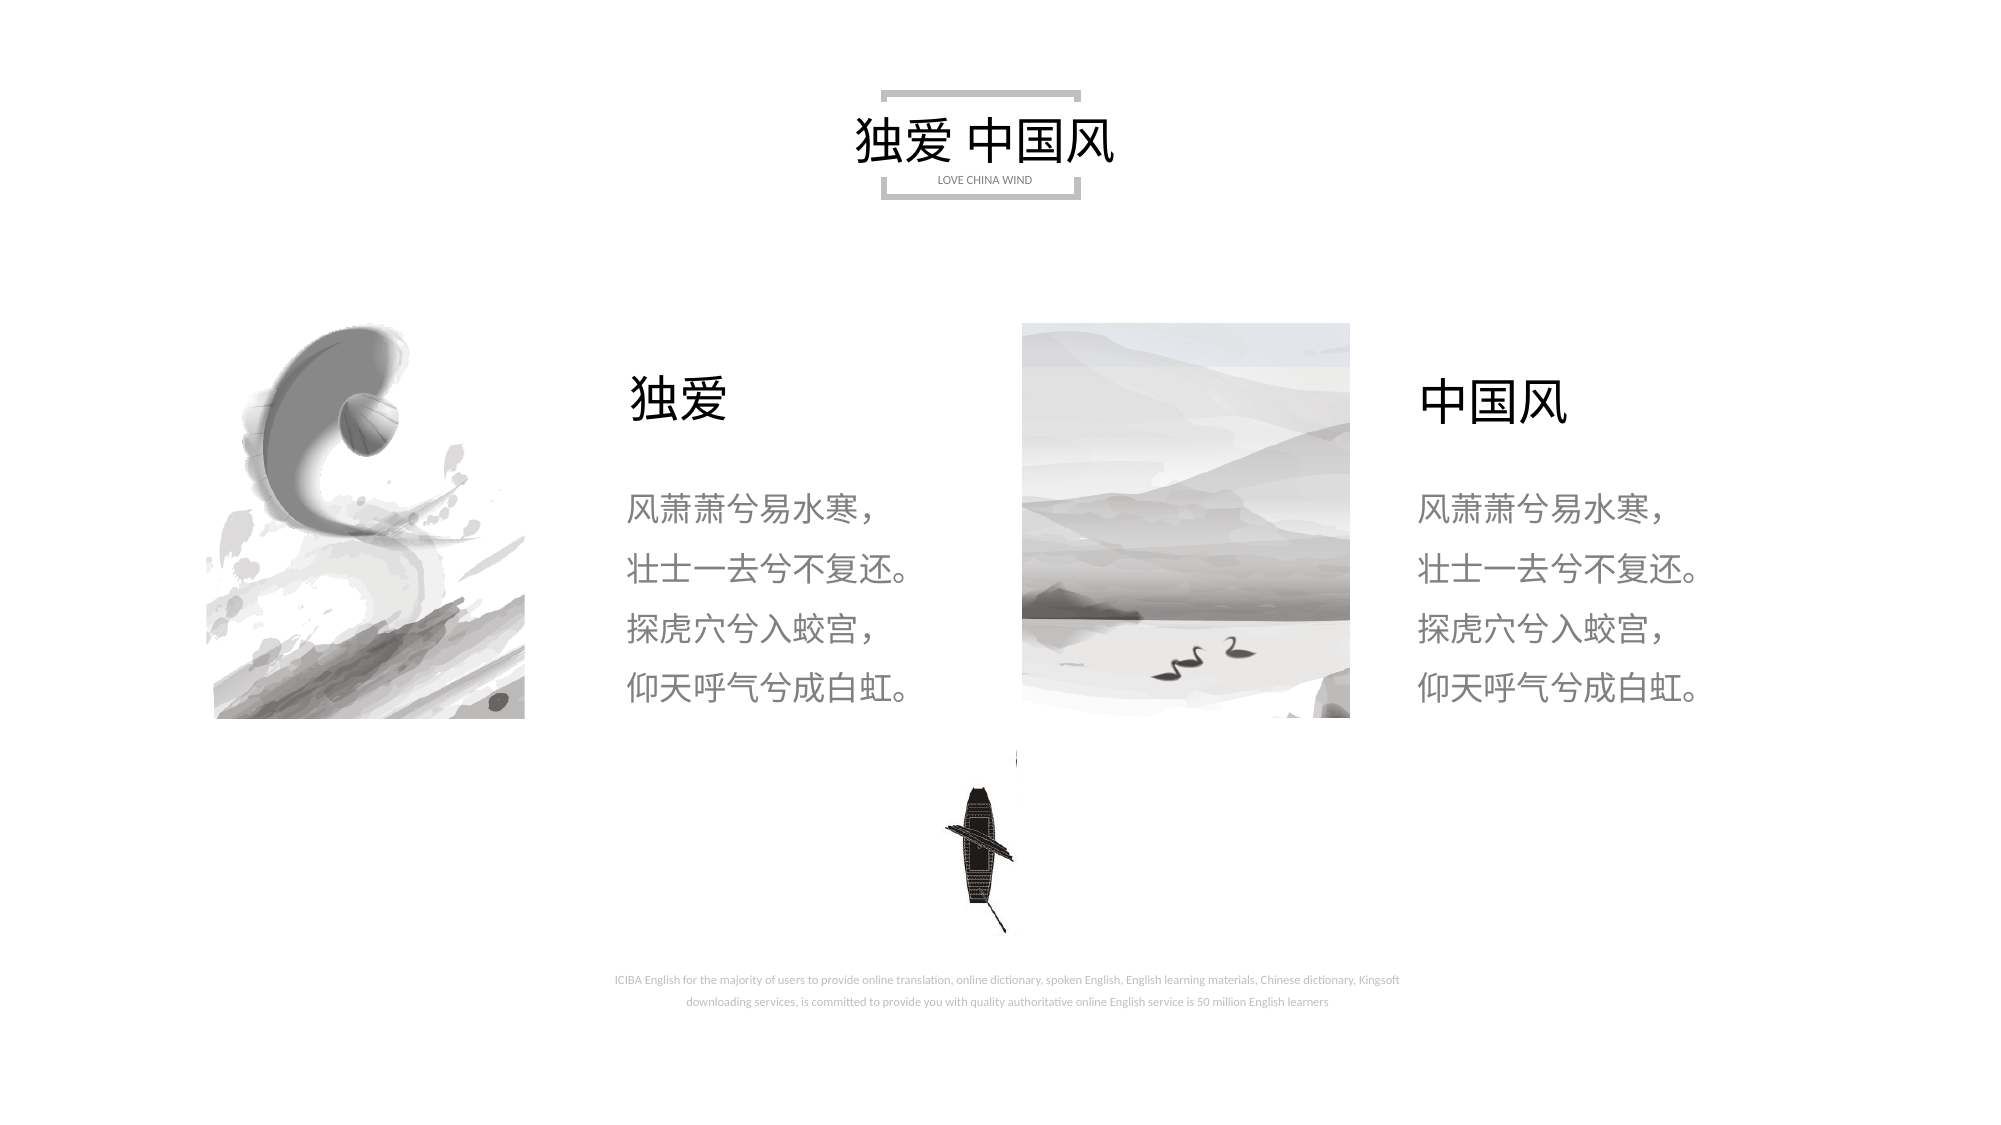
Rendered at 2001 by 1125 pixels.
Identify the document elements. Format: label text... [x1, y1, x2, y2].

picture [206, 323, 525, 719]
text_box 独爱 [614, 359, 745, 435]
picture [919, 705, 1017, 936]
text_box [831, 93, 1140, 197]
text_box 风萧萧兮易水寒， 壮士一去兮不复还。 探虎穴兮入蛟宫， 仰天呼气兮成白虹。 [611, 460, 991, 715]
text_box 风萧萧兮易水寒， 壮士一去兮不复还。 探虎穴兮入蛟宫， 仰天呼气兮成白虹。 [1402, 460, 1782, 715]
picture [1022, 323, 1350, 719]
text_box 中国风 [1403, 363, 1584, 439]
text_box ICIBA English for the majority of users to provide online translation, online dictionary, spoken English, English learning materials, Chinese dictionary, Kingsoft downloading services, is committed to provide you with quality authoritative online English service is 50 million English learners [570, 956, 1444, 1017]
